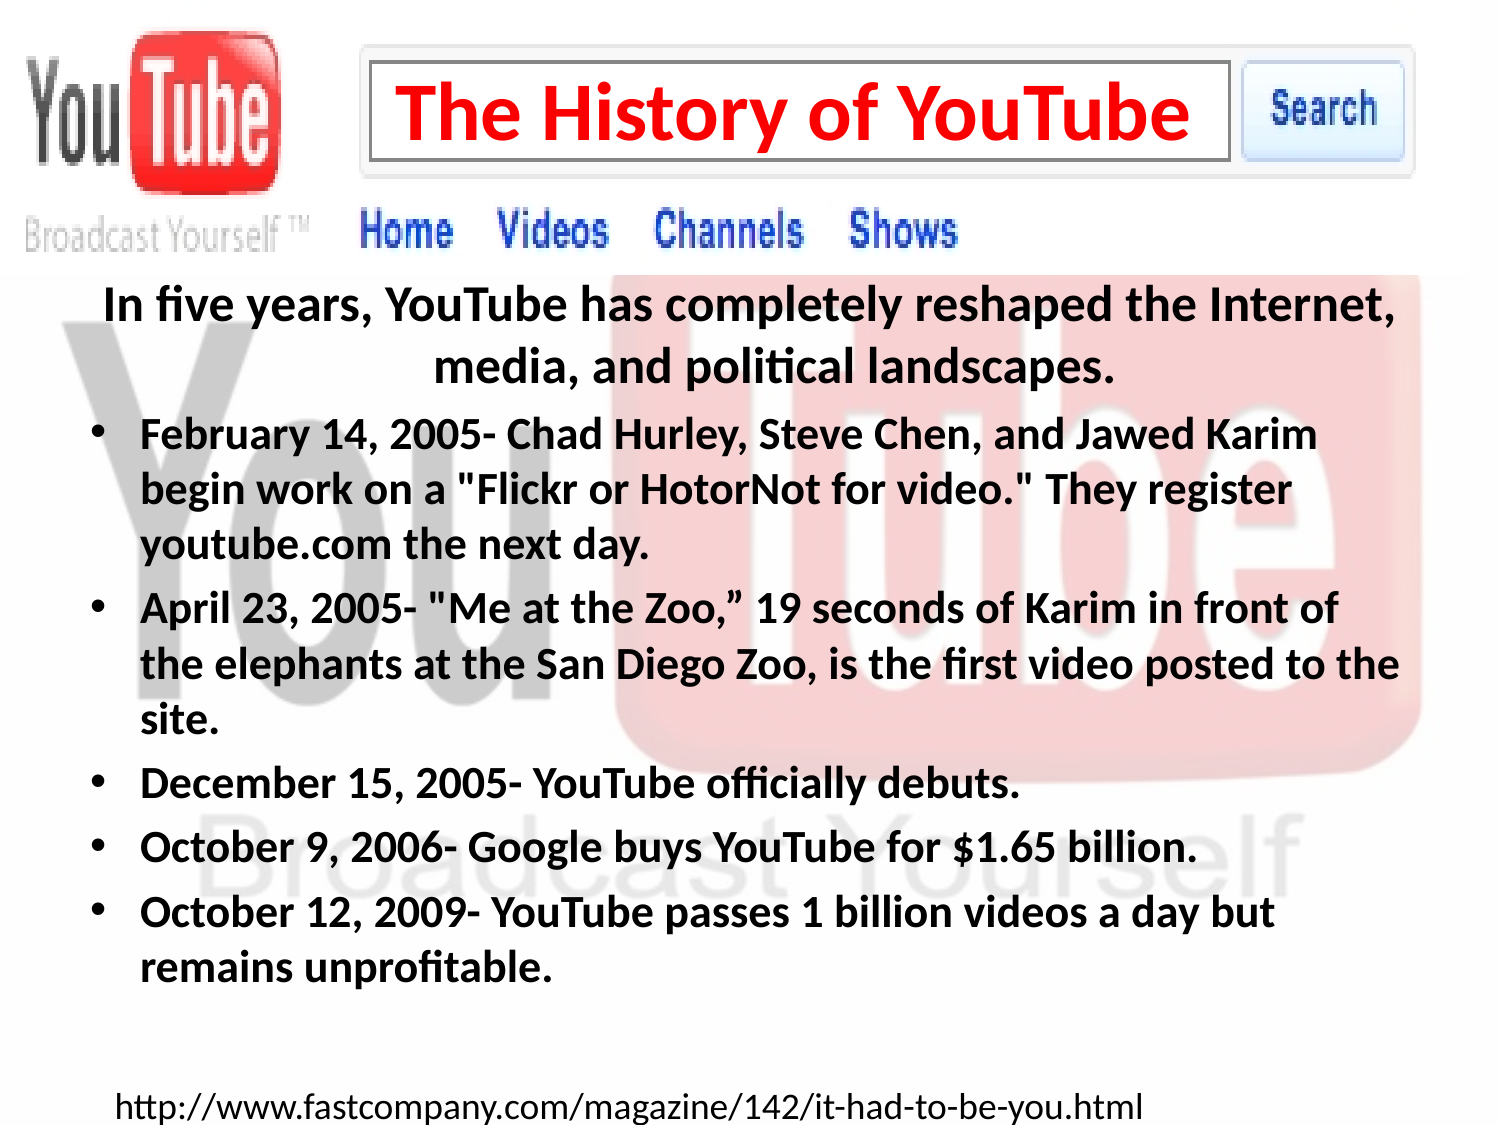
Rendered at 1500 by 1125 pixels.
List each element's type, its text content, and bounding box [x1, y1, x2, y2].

list In five years, YouTube has completely reshaped the Internet, media, and political landscapes. February 14, 2005- Chad Hurley, Steve Chen, and Jawed Karim begin work on a "Flickr or HotorNot for video." They register youtube.com the next day. April 23, 2005- "Me at the Zoo,” 19 seconds of Karim in front of the elephants at the San Diego Zoo, is the first video posted to the site. December 15, 2005- YouTube officially debuts. October 9, 2006- Google buys YouTube for $1.65 billion. October 12, 2009- YouTube passes 1 billion videos a day but remains unprofitable. [75, 285, 1425, 1005]
picture [0, 0, 1469, 276]
text_box http://www.fastcompany.com/magazine/142/it-had-to-be-you.html [99, 1074, 1363, 1125]
